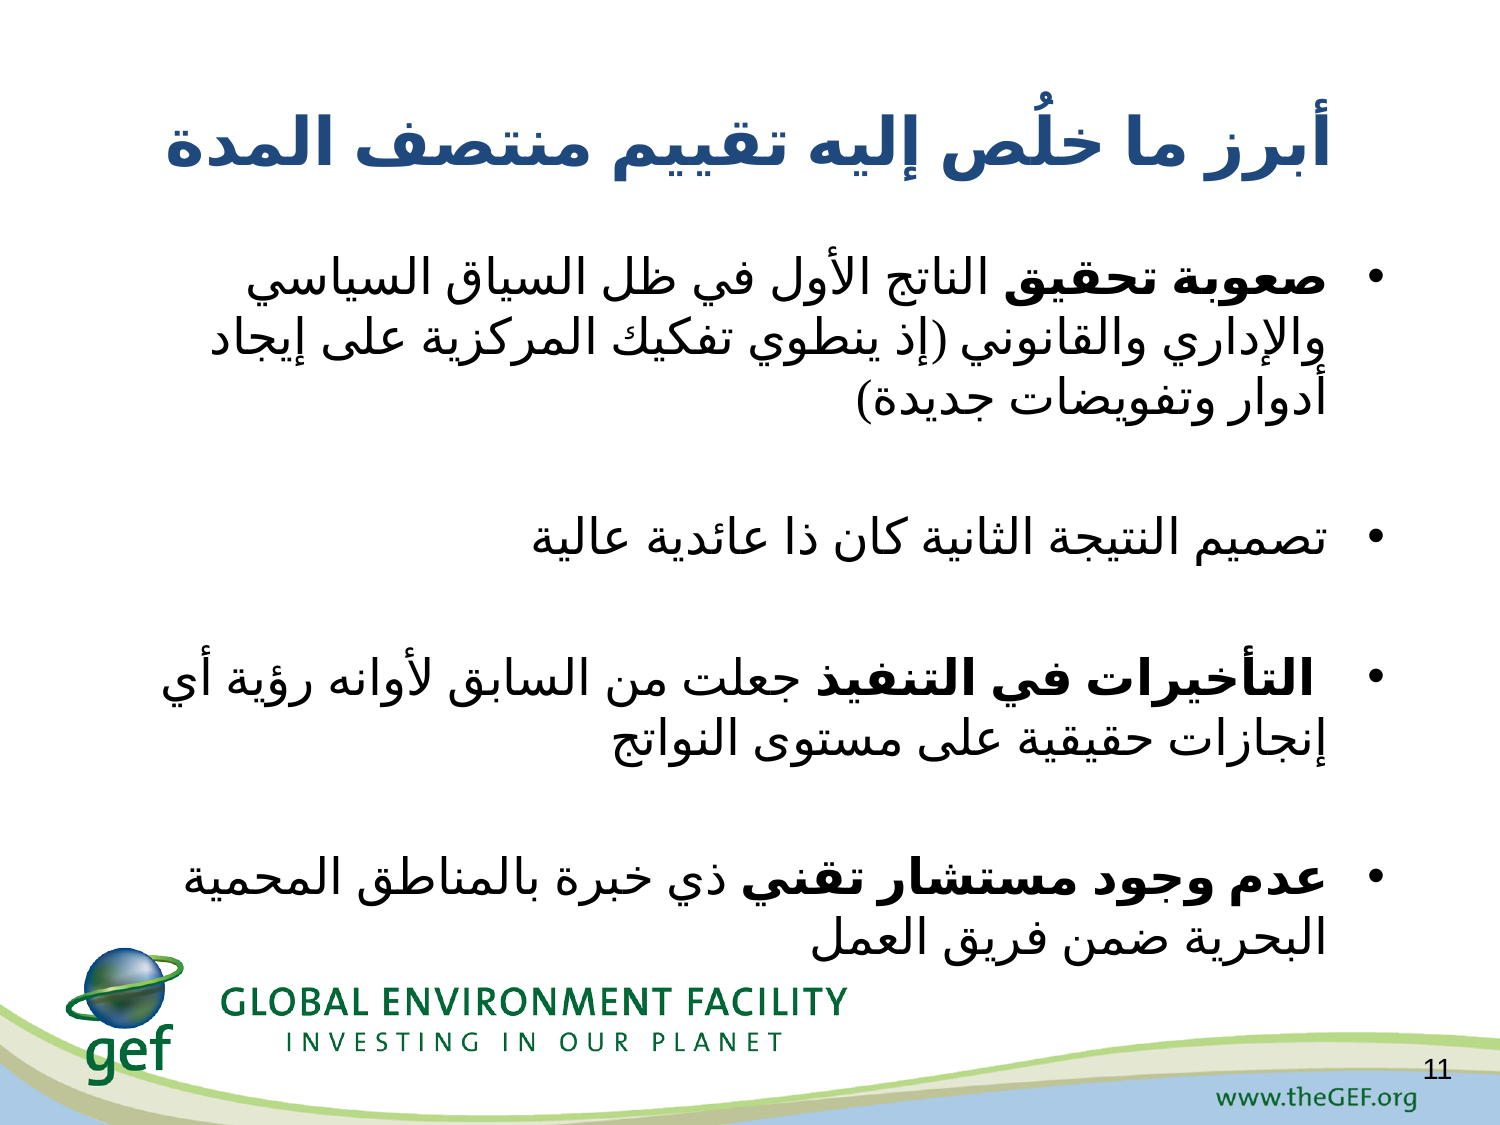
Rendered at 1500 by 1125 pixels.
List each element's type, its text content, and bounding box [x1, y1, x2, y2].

list صعوبة تحقيق الناتج الأول في ظل السياق السياسي والإداري والقانوني (إذ ينطوي تفكيك المركزية على إيجاد أدوار وتفويضات جديدة) تصميم النتيجة الثانية كان ذا عائدية عالية التأخيرات في التنفيذ جعلت من السابق لأوانه رؤية أي إنجازات حقيقية على مستوى النواتج عدم وجود مستشار تقني ذي خبرة بالمناطق المحمية البحرية ضمن فريق العمل [124, 237, 1401, 888]
title أبرز ما خلُص إليه تقييم منتصف المدة [74, 44, 1426, 233]
slide_number 11 [1407, 1042, 1500, 1103]
picture [0, 920, 1500, 1125]
